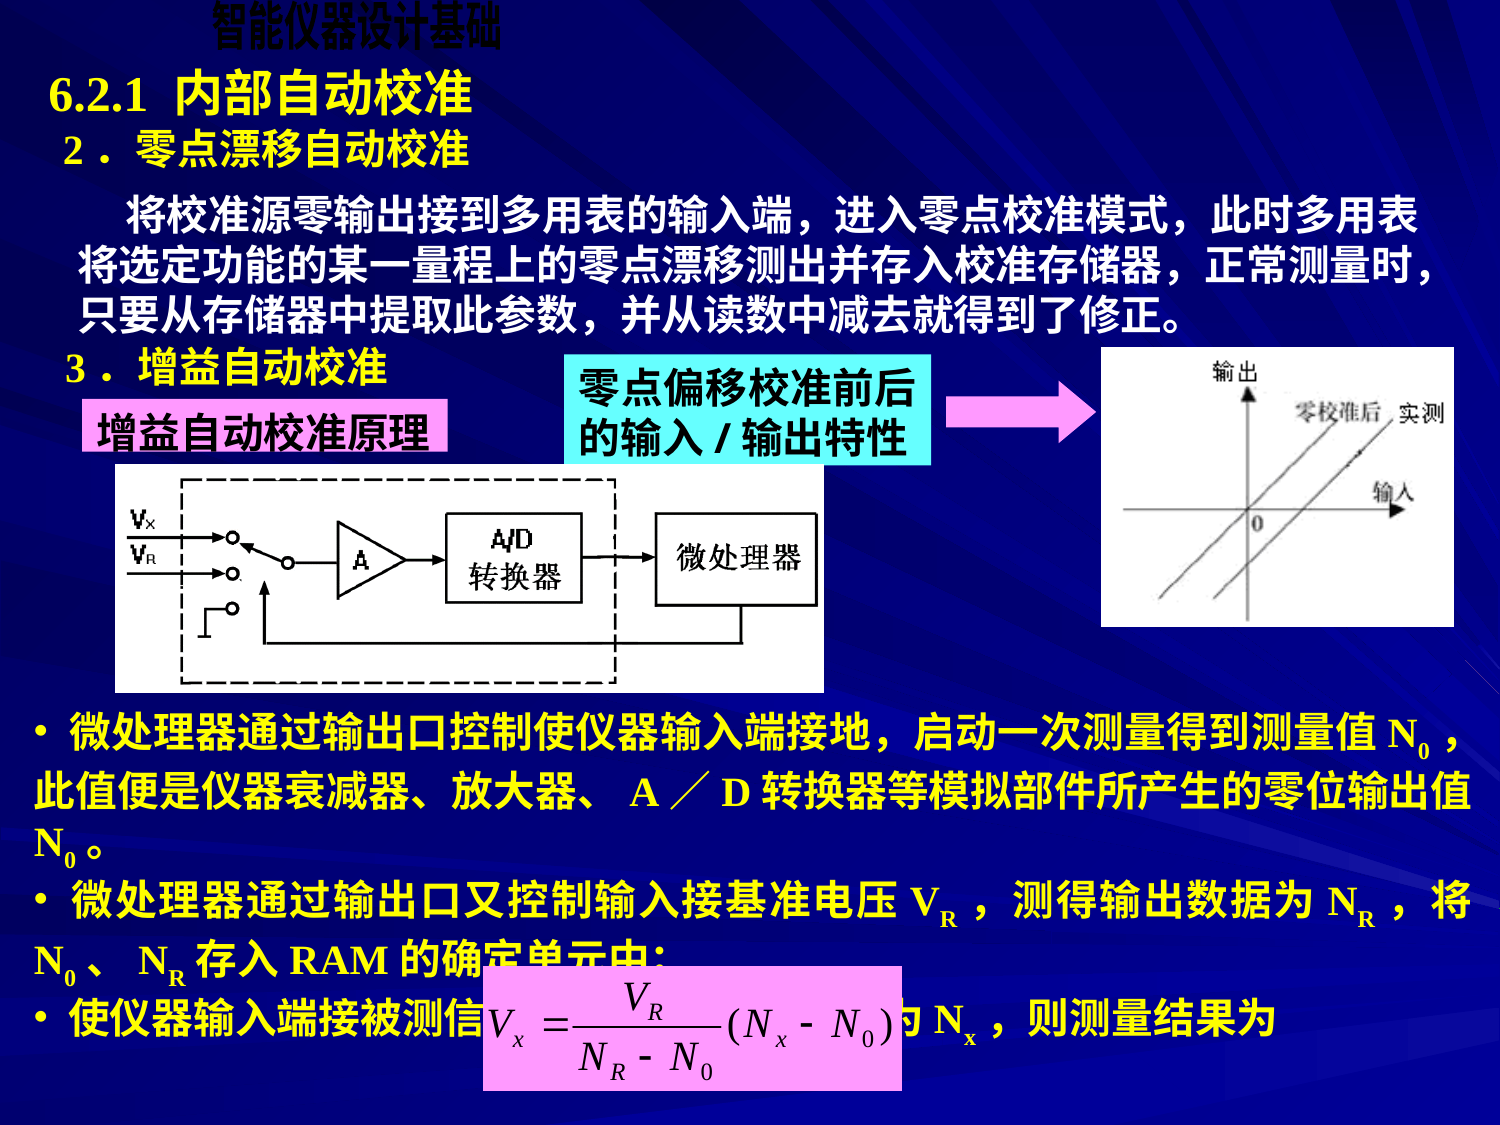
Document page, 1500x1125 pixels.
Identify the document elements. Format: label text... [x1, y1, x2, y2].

text_box 零点偏移校准前后的输入/输出特性 [564, 354, 932, 466]
picture [115, 464, 824, 693]
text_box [1101, 347, 1454, 627]
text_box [482, 966, 903, 1092]
text_box [946, 380, 1097, 444]
text_box 6.2.1 内部自动校准 [33, 54, 796, 130]
text_box 3．增益自动校准 [50, 333, 459, 399]
text_box 增益自动校准原理 [82, 398, 448, 452]
text_box 将校准源零输出接到多用表的输入端，进入零点校准模式，此时多用表将选定功能的某一量程上的零点漂移测出并存入校准存储器，正常测量时，只要从存储器中提取此参数，并从读数中减去就得到了修正。 [62, 181, 1472, 347]
text_box 2．零点漂移自动校准 [48, 115, 824, 181]
text_box 微处理器通过输出口控制使仪器输入端接地，启动一次测量得到测量值N0，此值便是仪器衰减器、放大器、A／D转换器等模拟部件所产生的零位输出值N0。 微处理器通过输出口又控制输入接基准电压VR，测得输出数据为NR，将N0、NR存入RAM的确定单元中； 使仪器输入端接被测信号Vx，此时的测量值为Nx，则测量结果为 [19, 698, 1497, 1058]
